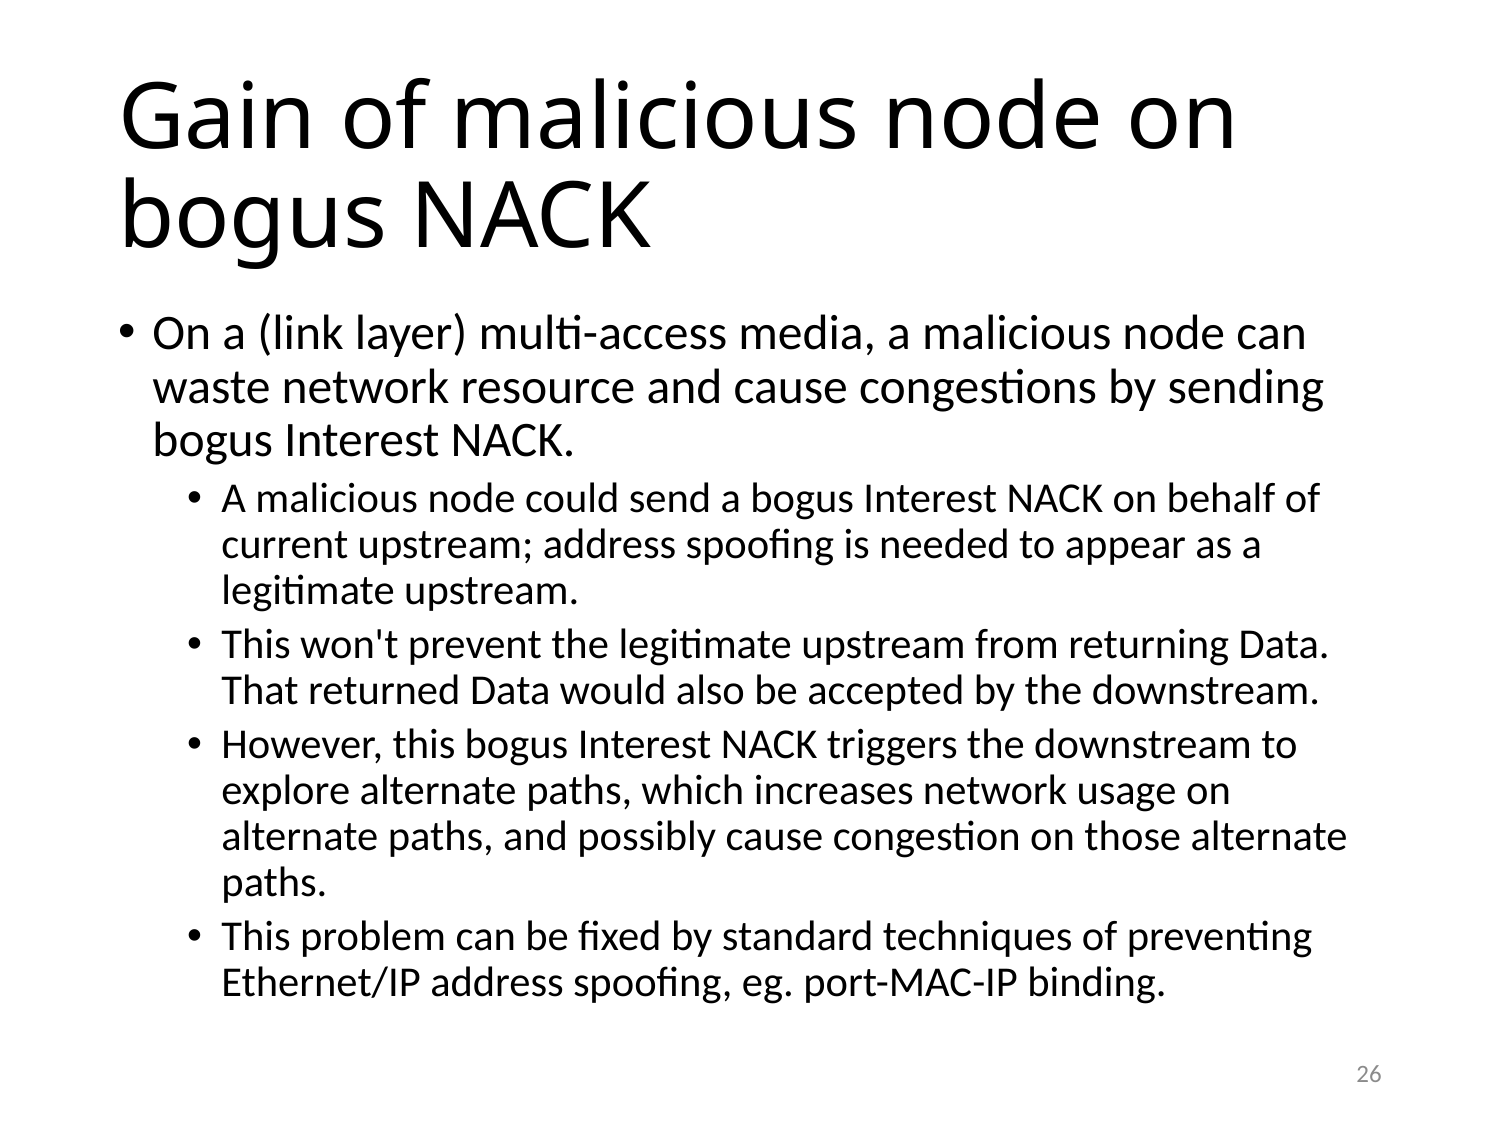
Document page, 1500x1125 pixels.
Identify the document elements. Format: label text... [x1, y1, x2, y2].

slide_number 26 [1059, 1042, 1397, 1103]
list On a (link layer) multi-access media, a malicious node can waste network resource and cause congestions by sending bogus Interest NACK. A malicious node could send a bogus Interest NACK on behalf of current upstream; address spoofing is needed to appear as a legitimate upstream. This won't prevent the legitimate upstream from returning Data. That returned Data would also be accepted by the downstream. However, this bogus Interest NACK triggers the downstream to explore alternate paths, which increases network usage on alternate paths, and possibly cause congestion on those alternate paths. This problem can be fixed by standard techniques of preventing Ethernet/IP address spoofing, eg. port-MAC-IP binding. [103, 299, 1397, 1014]
title Gain of malicious node on bogus NACK [103, 59, 1397, 278]
